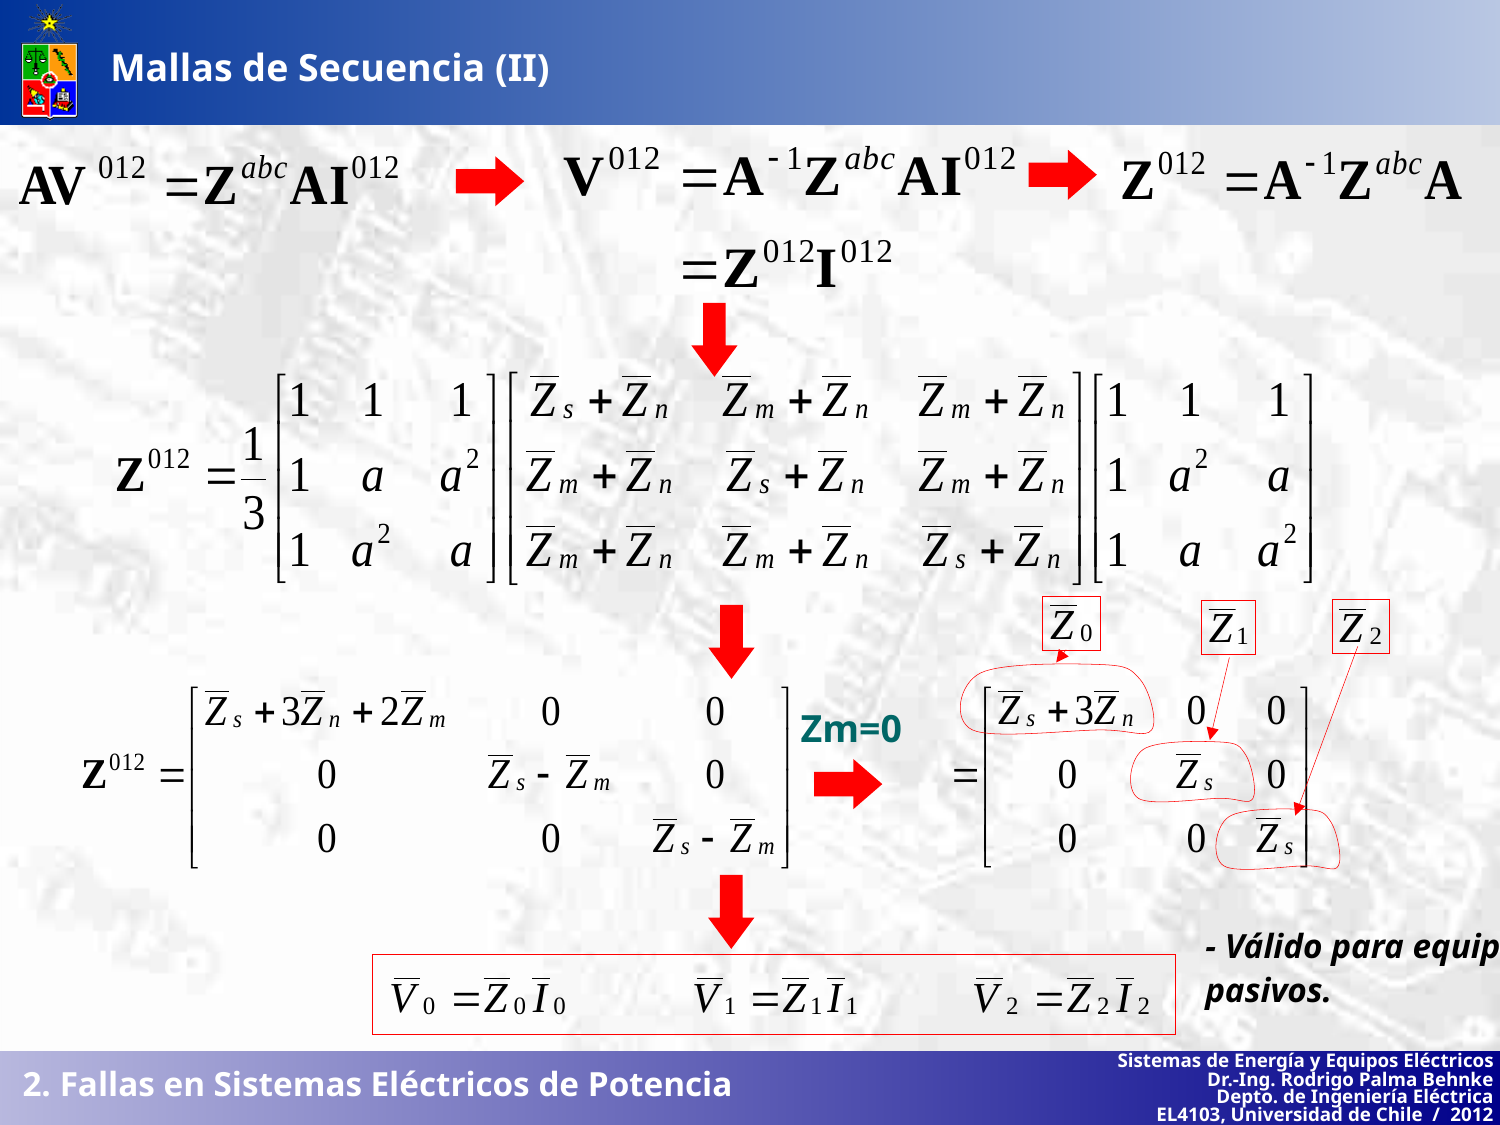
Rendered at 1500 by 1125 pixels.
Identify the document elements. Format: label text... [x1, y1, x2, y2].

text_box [554, 129, 1026, 302]
text_box [1031, 149, 1097, 200]
text_box Mallas de Secuencia (II) [95, 36, 1365, 97]
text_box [951, 646, 1358, 875]
text_box [691, 310, 738, 360]
text_box - Válido para equipos pasivos. [1190, 914, 1500, 1018]
text_box [708, 605, 755, 677]
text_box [1111, 137, 1473, 210]
text_box [814, 759, 883, 810]
text_box Zm=0 [809, 702, 938, 759]
text_box [455, 156, 525, 207]
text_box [74, 678, 805, 878]
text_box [386, 969, 1160, 1024]
text_box [372, 954, 1176, 1035]
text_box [9, 142, 405, 219]
text_box [708, 885, 755, 949]
picture [10, 0, 89, 124]
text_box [107, 361, 1331, 596]
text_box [943, 596, 1390, 878]
picture [0, 125, 1500, 1051]
text_box 2. Fallas en Sistemas Eléctricos de Potencia [7, 1063, 1278, 1111]
